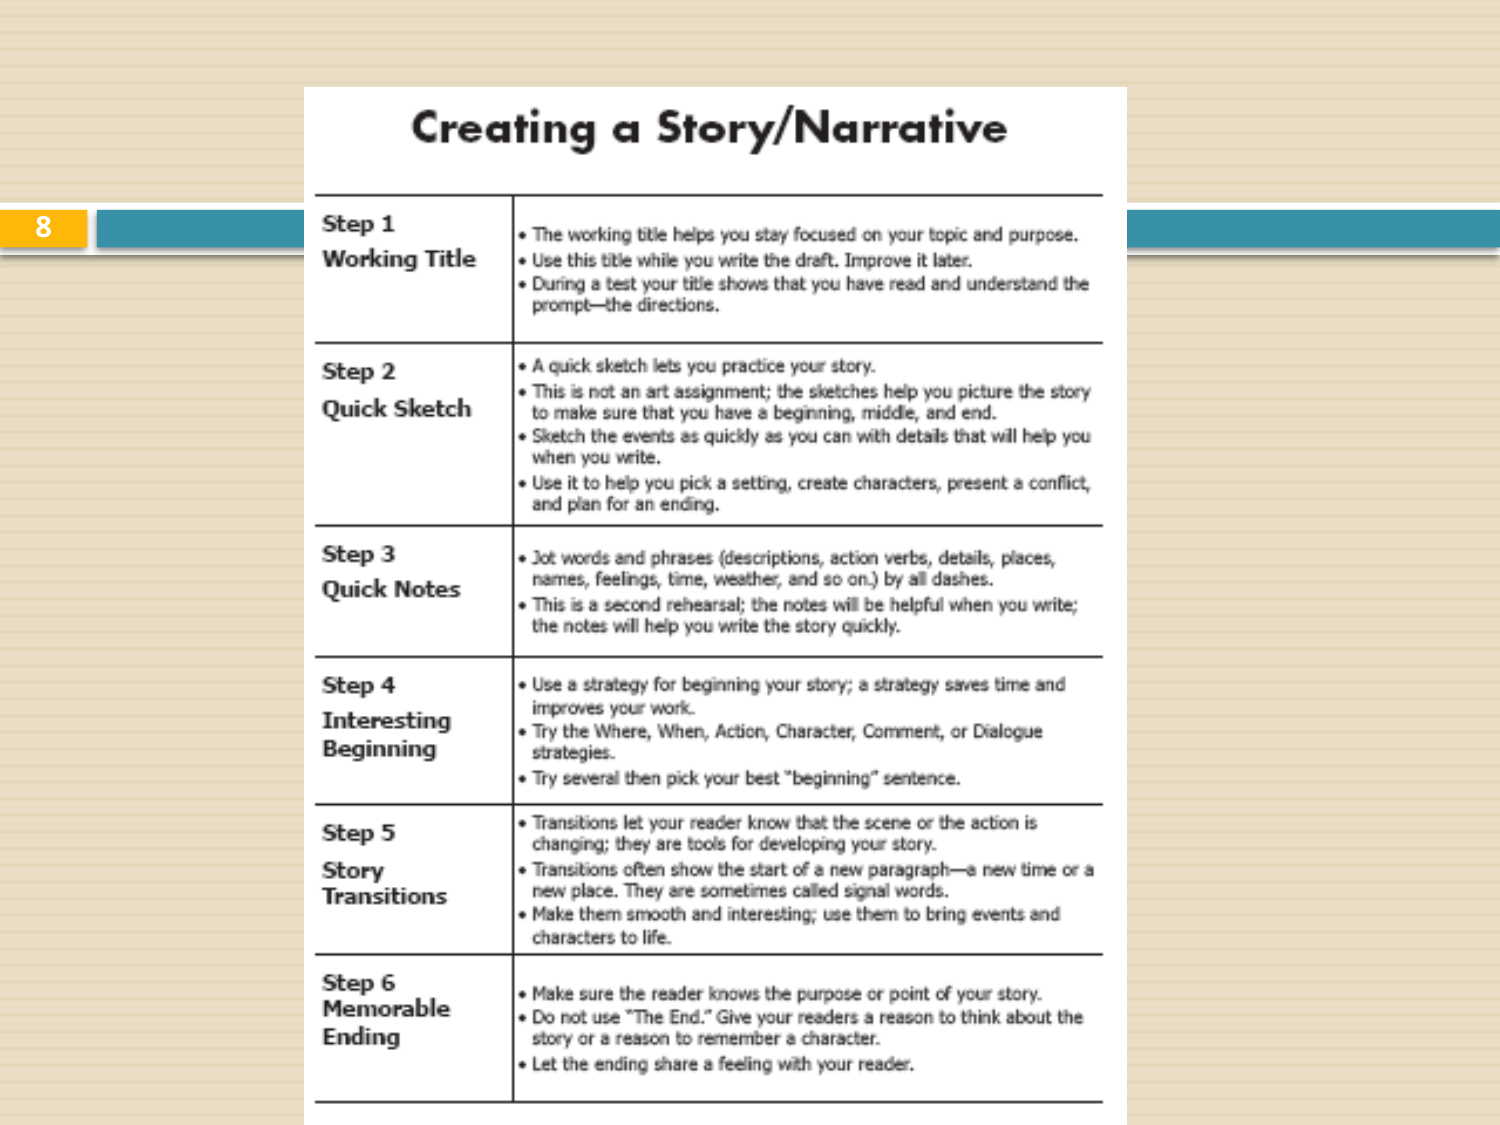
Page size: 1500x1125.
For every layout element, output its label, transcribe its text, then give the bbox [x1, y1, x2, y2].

picture [304, 87, 1127, 1125]
slide_number 8 [0, 208, 88, 249]
